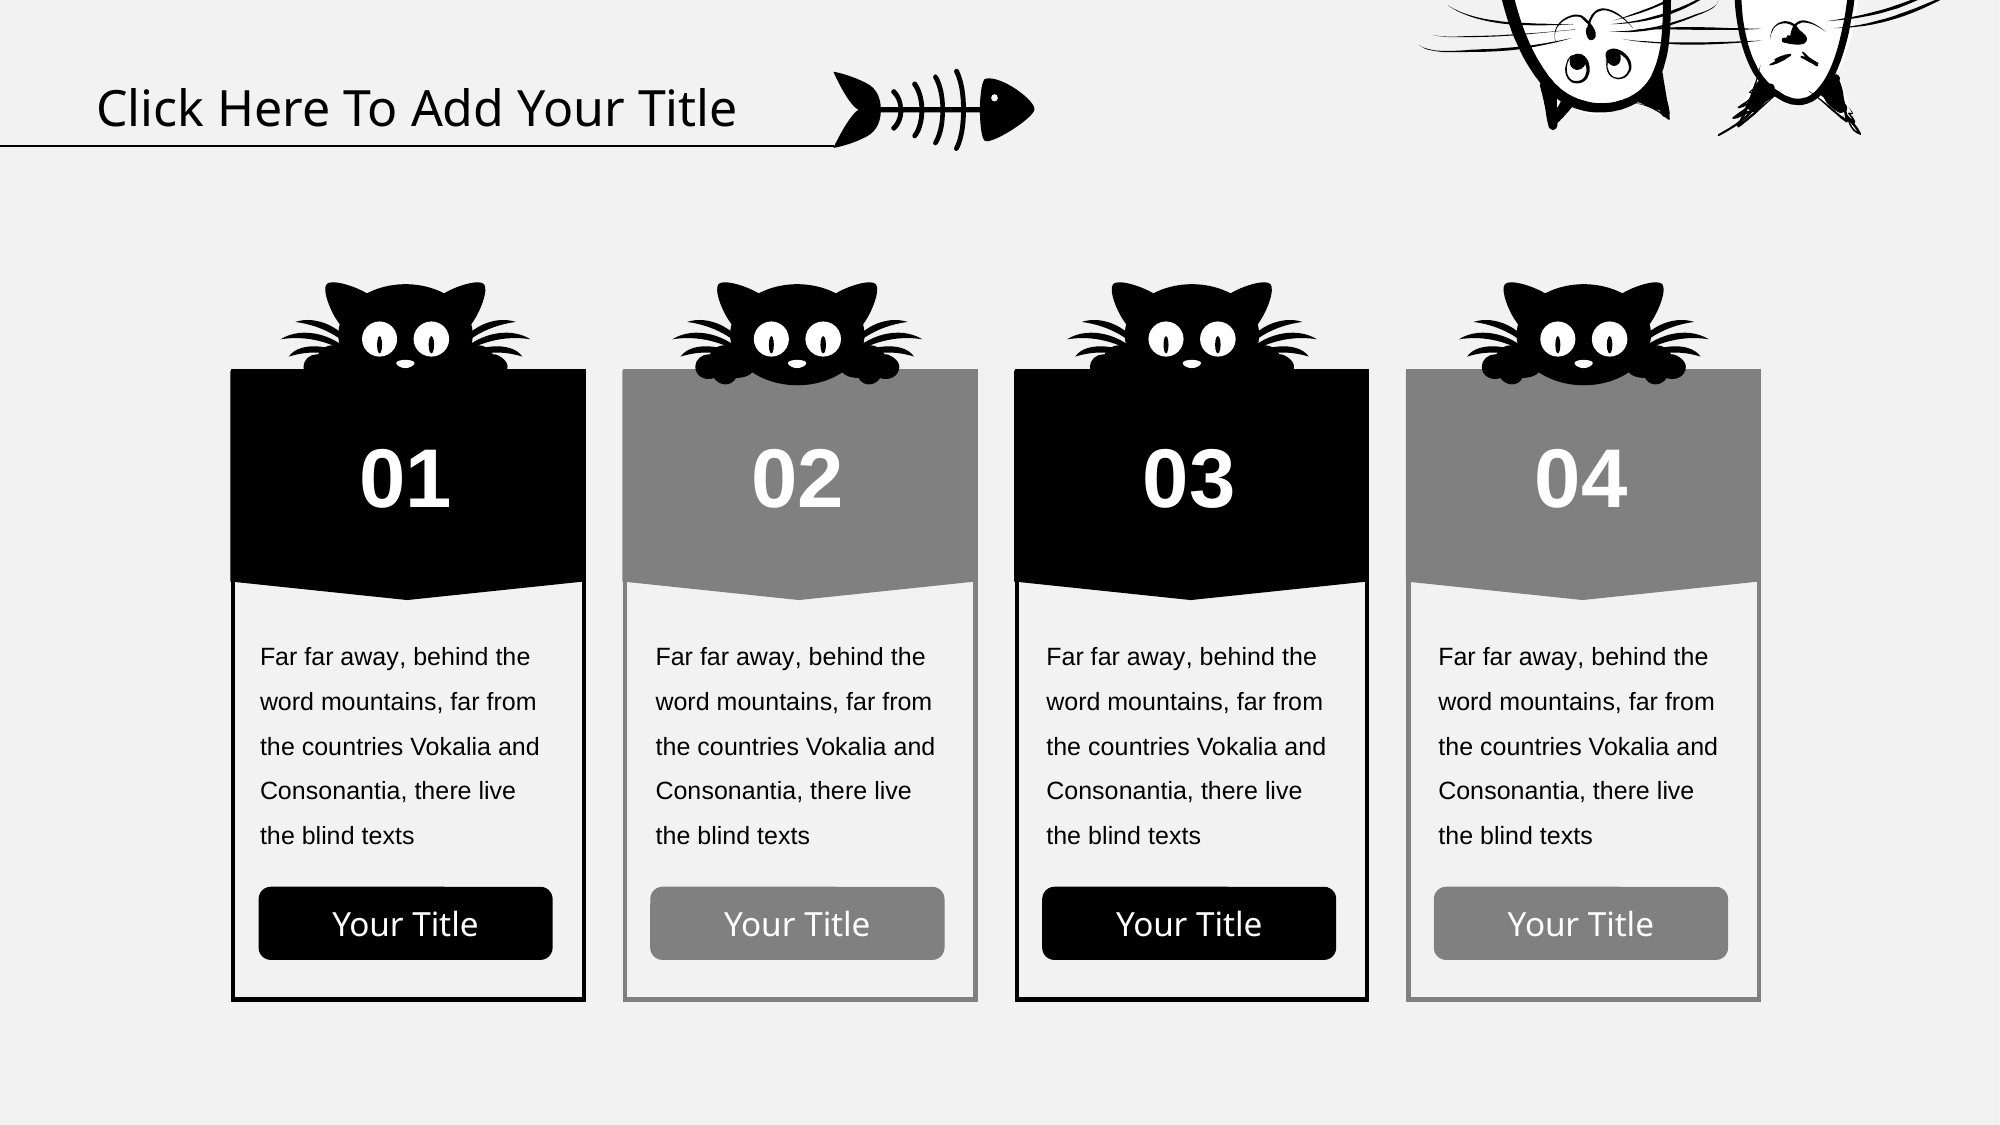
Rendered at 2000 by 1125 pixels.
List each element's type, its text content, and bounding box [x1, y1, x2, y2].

picture [1365, 0, 1957, 136]
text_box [622, 370, 976, 1000]
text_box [1405, 370, 1760, 1000]
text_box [230, 370, 585, 1000]
text_box Click Here To Add Your Title [33, 69, 802, 144]
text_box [280, 278, 531, 387]
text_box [1013, 370, 1368, 1000]
picture [833, 68, 1035, 152]
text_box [1458, 278, 1709, 387]
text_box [1066, 278, 1318, 387]
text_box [672, 278, 923, 387]
